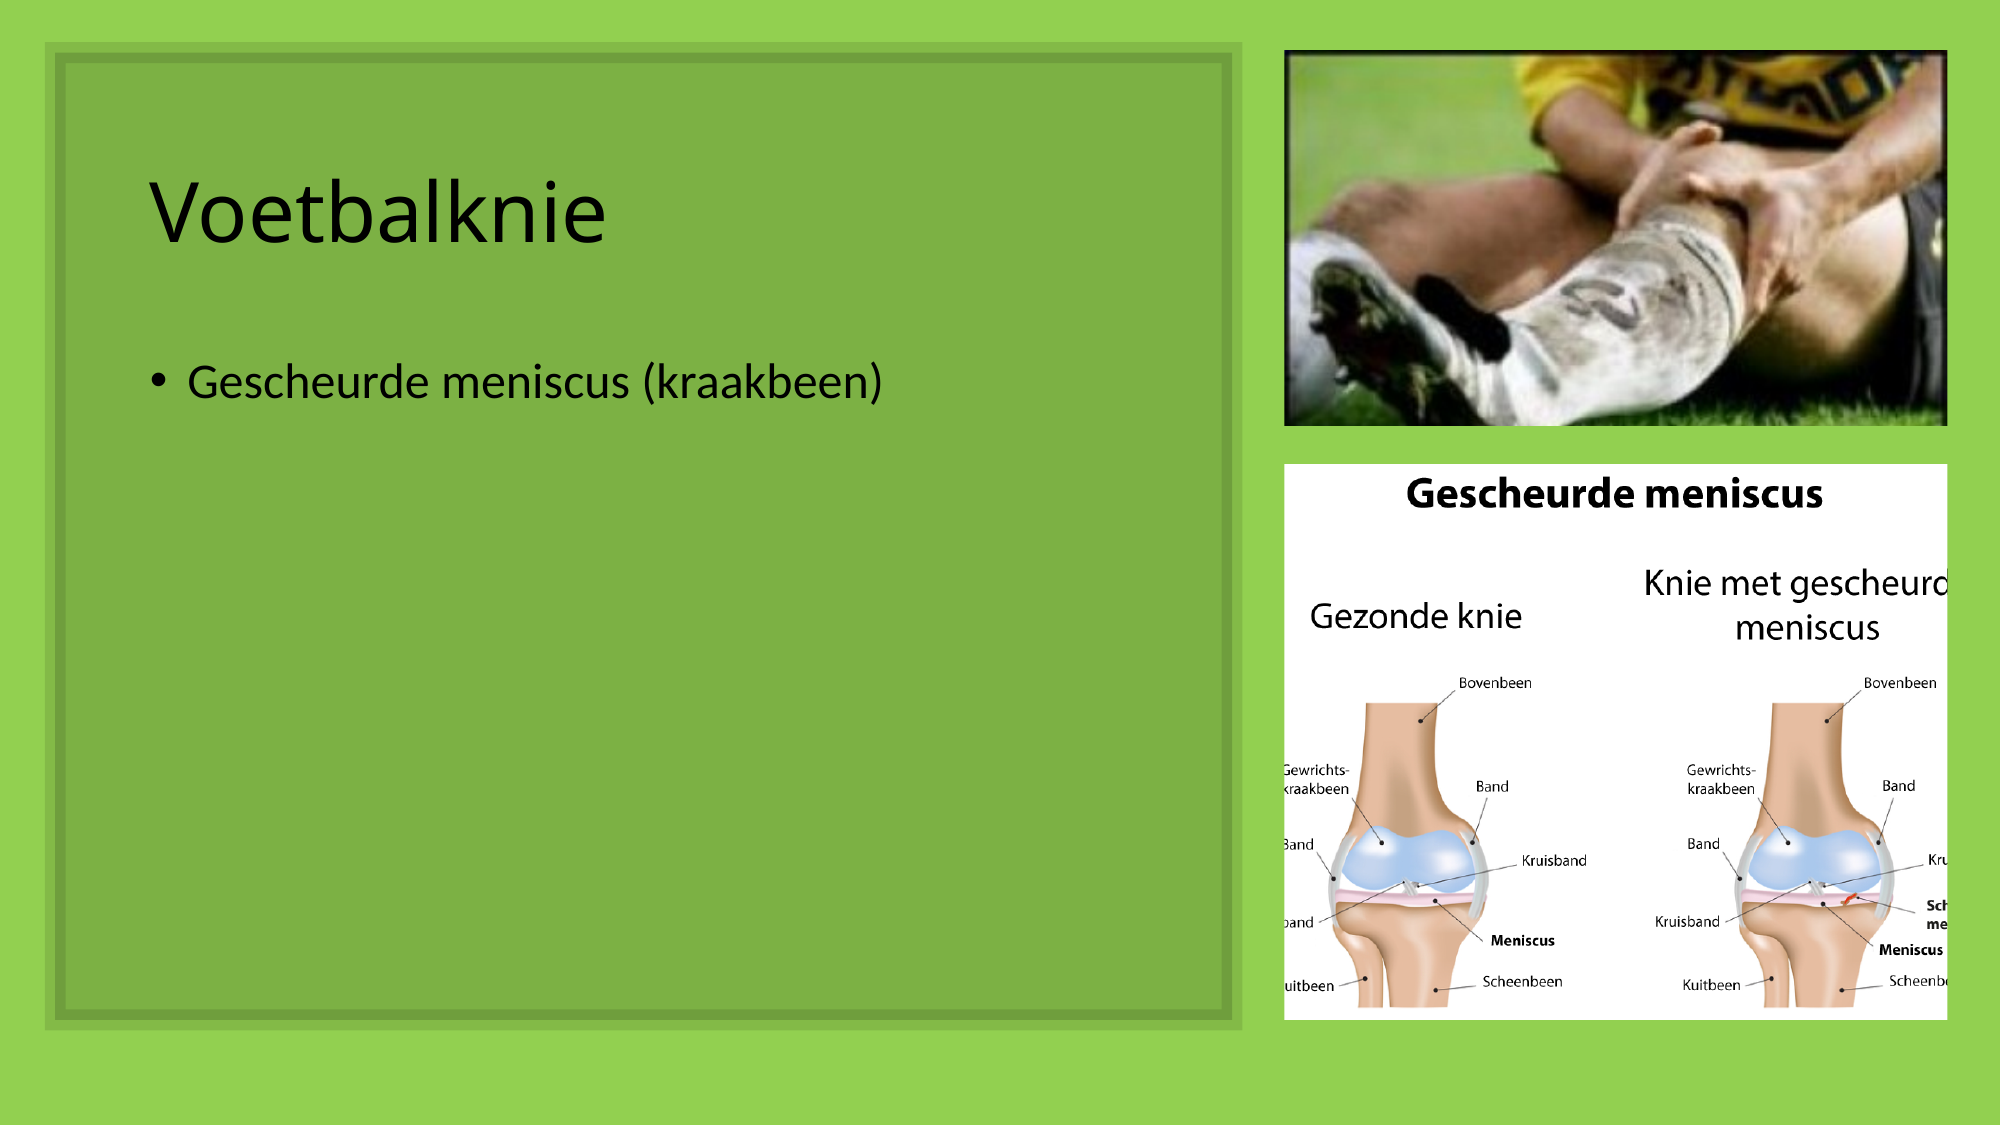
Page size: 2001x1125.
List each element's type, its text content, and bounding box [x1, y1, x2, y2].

picture [1284, 50, 1948, 426]
text_box [54, 52, 1233, 1021]
title Voetbalknie [134, 105, 1153, 326]
list Gescheurde meniscus (kraakbeen) [134, 348, 1153, 943]
picture [1284, 463, 1948, 1020]
